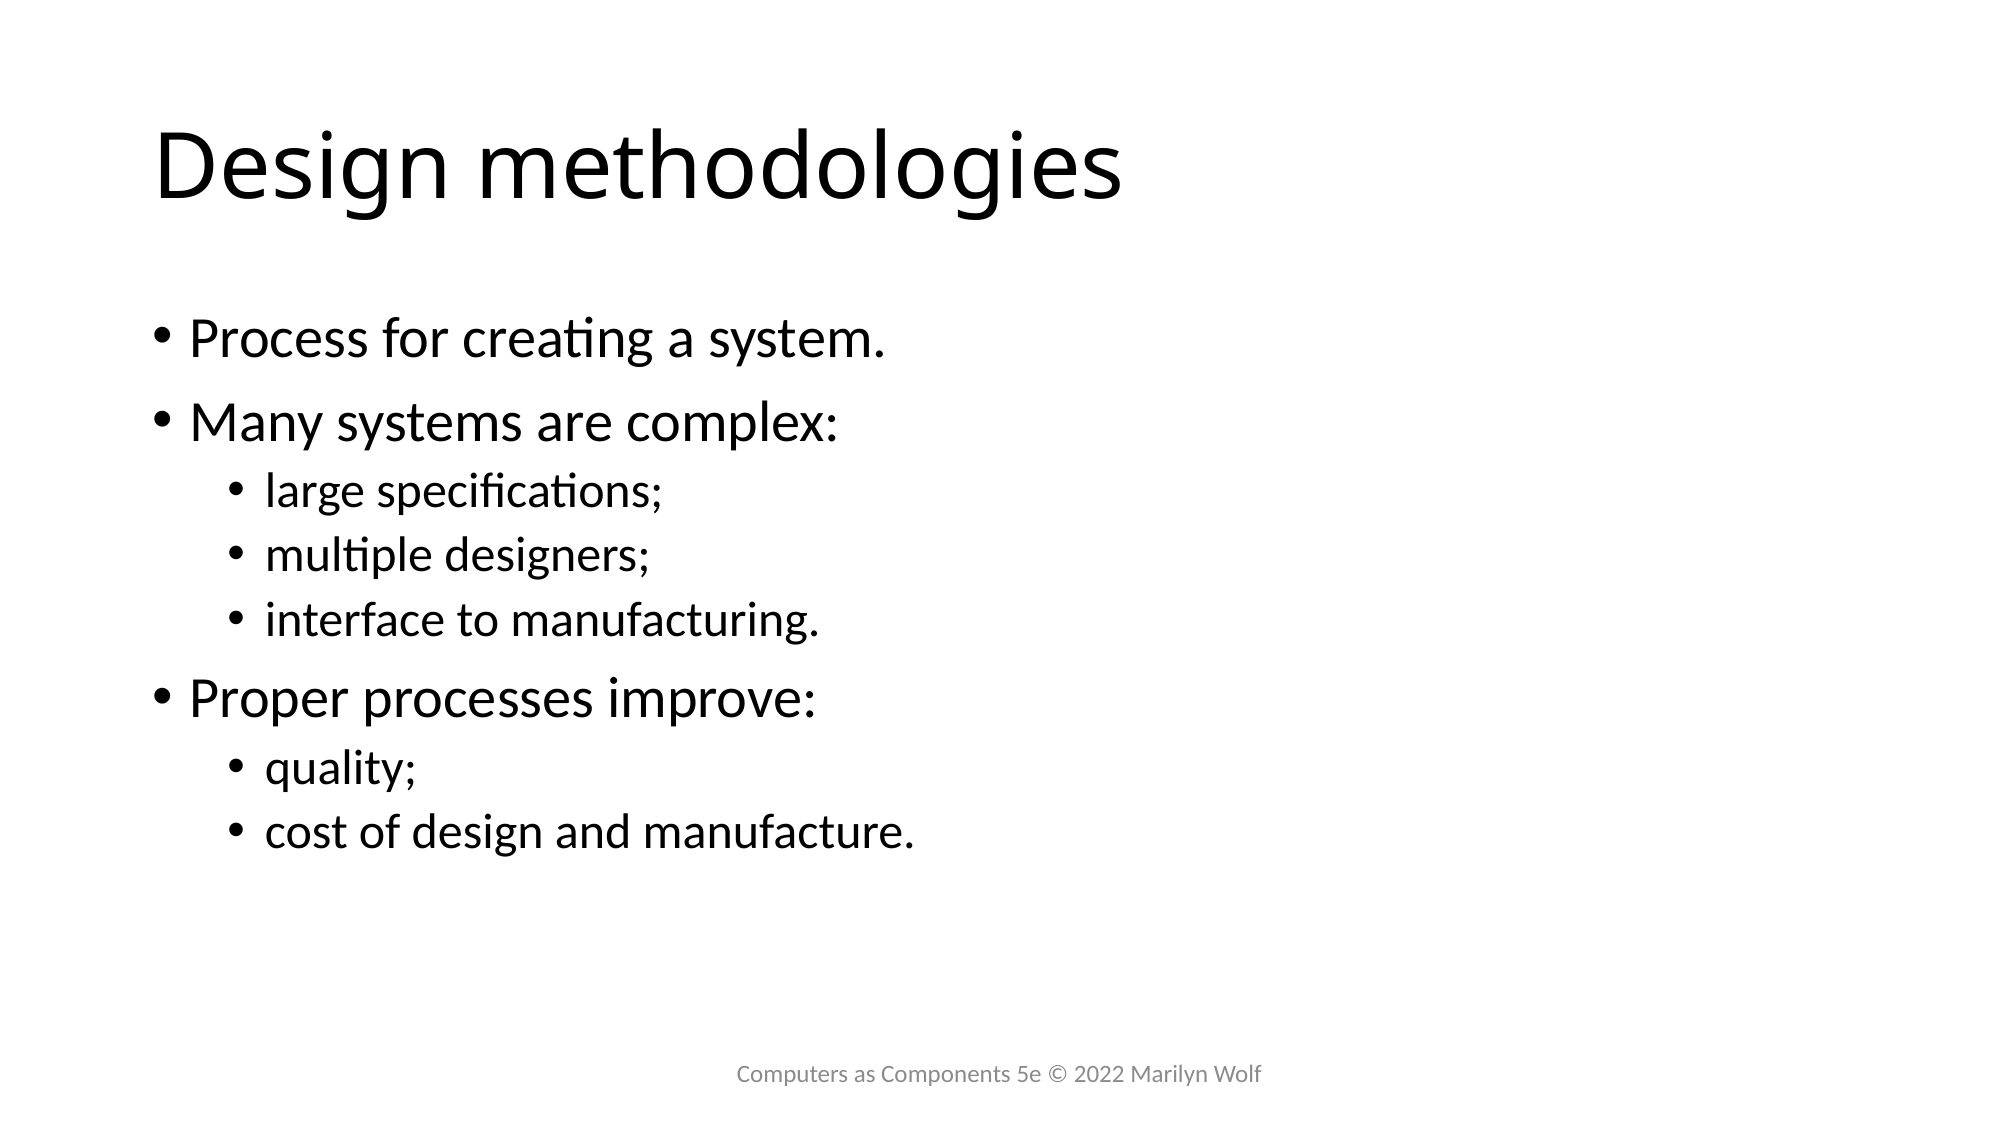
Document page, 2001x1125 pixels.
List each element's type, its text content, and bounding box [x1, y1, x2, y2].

list Process for creating a system. Many systems are complex: large specifications; multiple designers; interface to manufacturing. Proper processes improve: quality; cost of design and manufacture. [137, 299, 1863, 1014]
title Design methodologies [137, 59, 1863, 278]
footer Computers as Components 5e © 2022 Marilyn Wolf [662, 1042, 1338, 1103]
